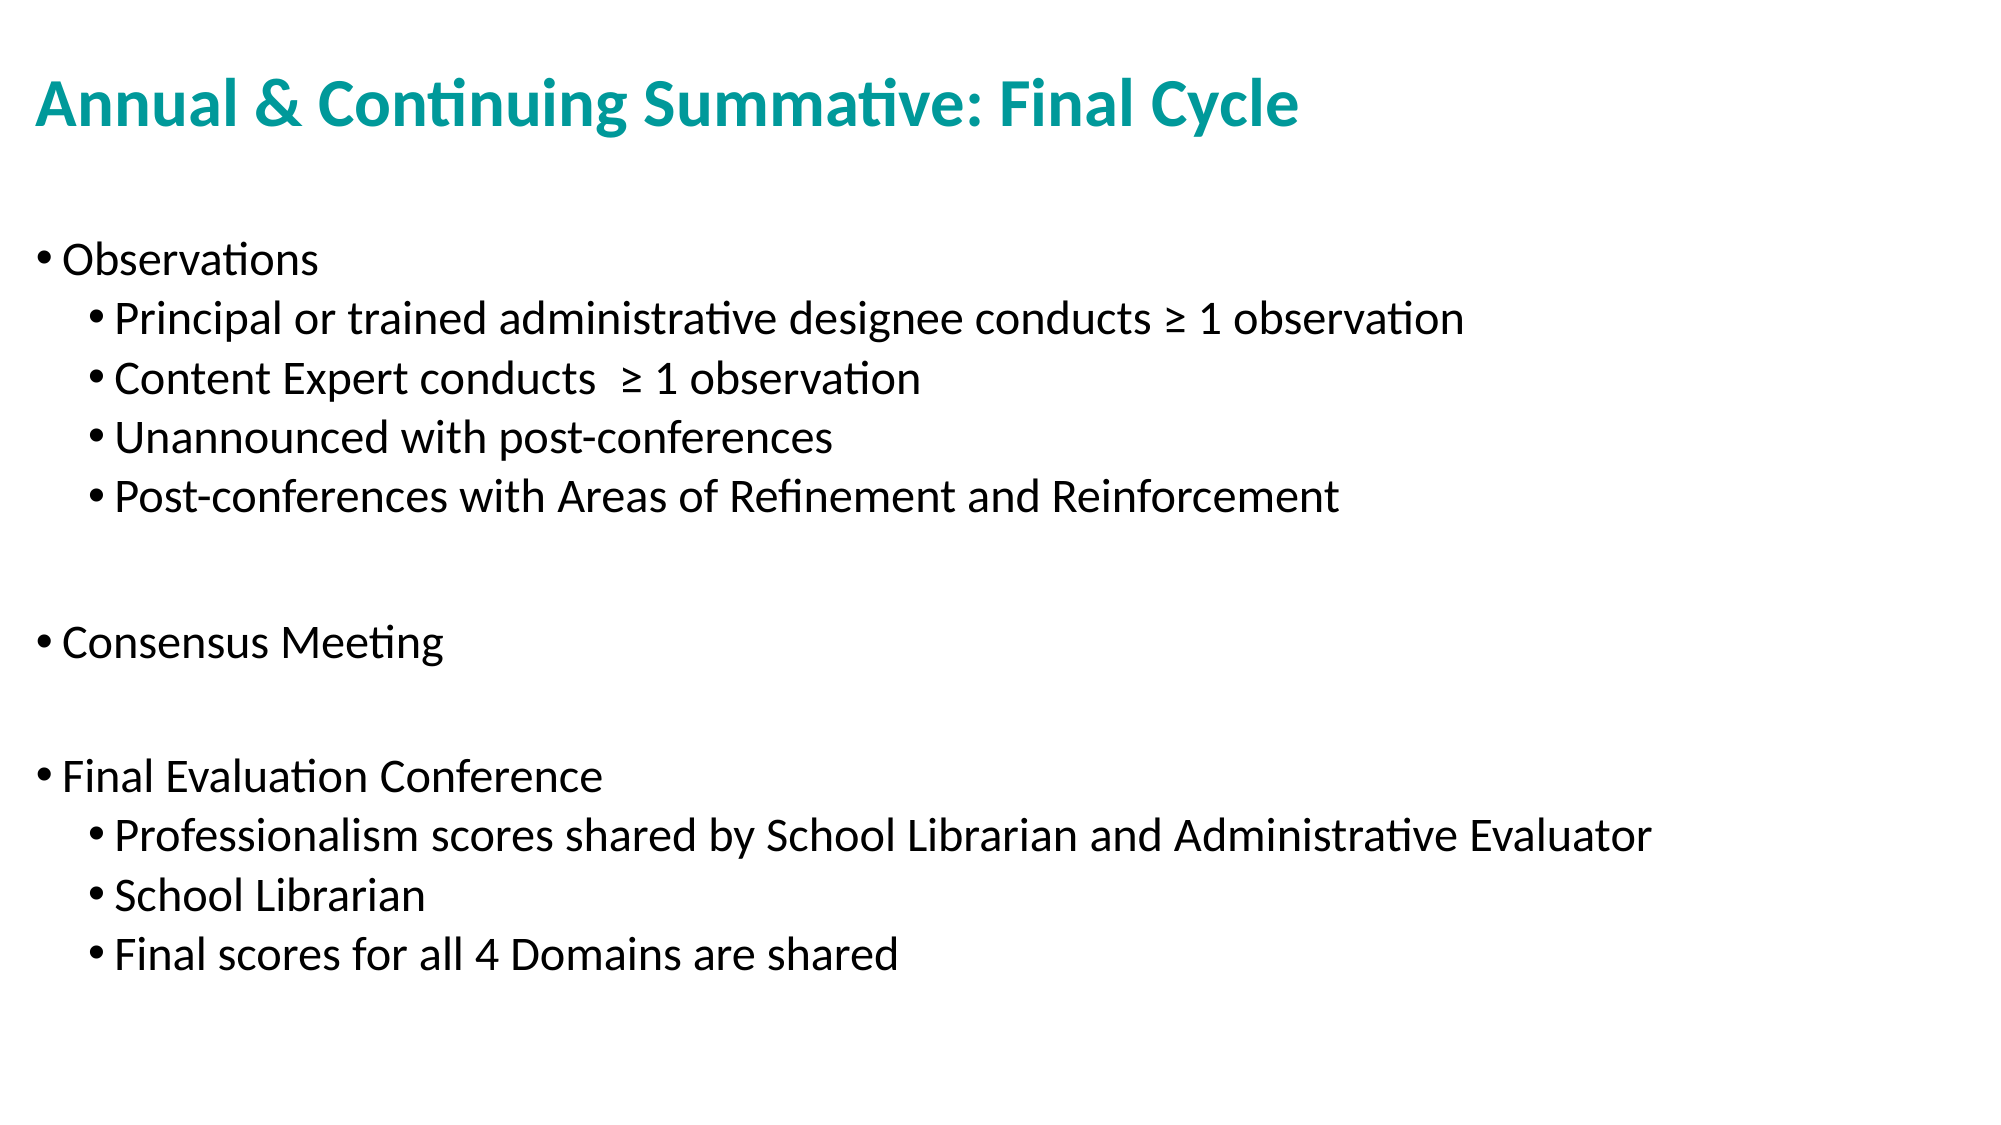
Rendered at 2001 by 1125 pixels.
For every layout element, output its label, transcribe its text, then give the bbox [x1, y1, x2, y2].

list Observations Principal or trained administrative designee conducts ≥ 1 observation Content Expert conducts ≥ 1 observation Unannounced with post-conferences Post-conferences with Areas of Refinement and Reinforcement Consensus Meeting Final Evaluation Conference Professionalism scores shared by School Librarian and Administrative Evaluator School Librarian Final scores for all 4 Domains are shared [35, 170, 1947, 983]
title Annual & Continuing Summative: Final Cycle [35, 54, 1677, 141]
